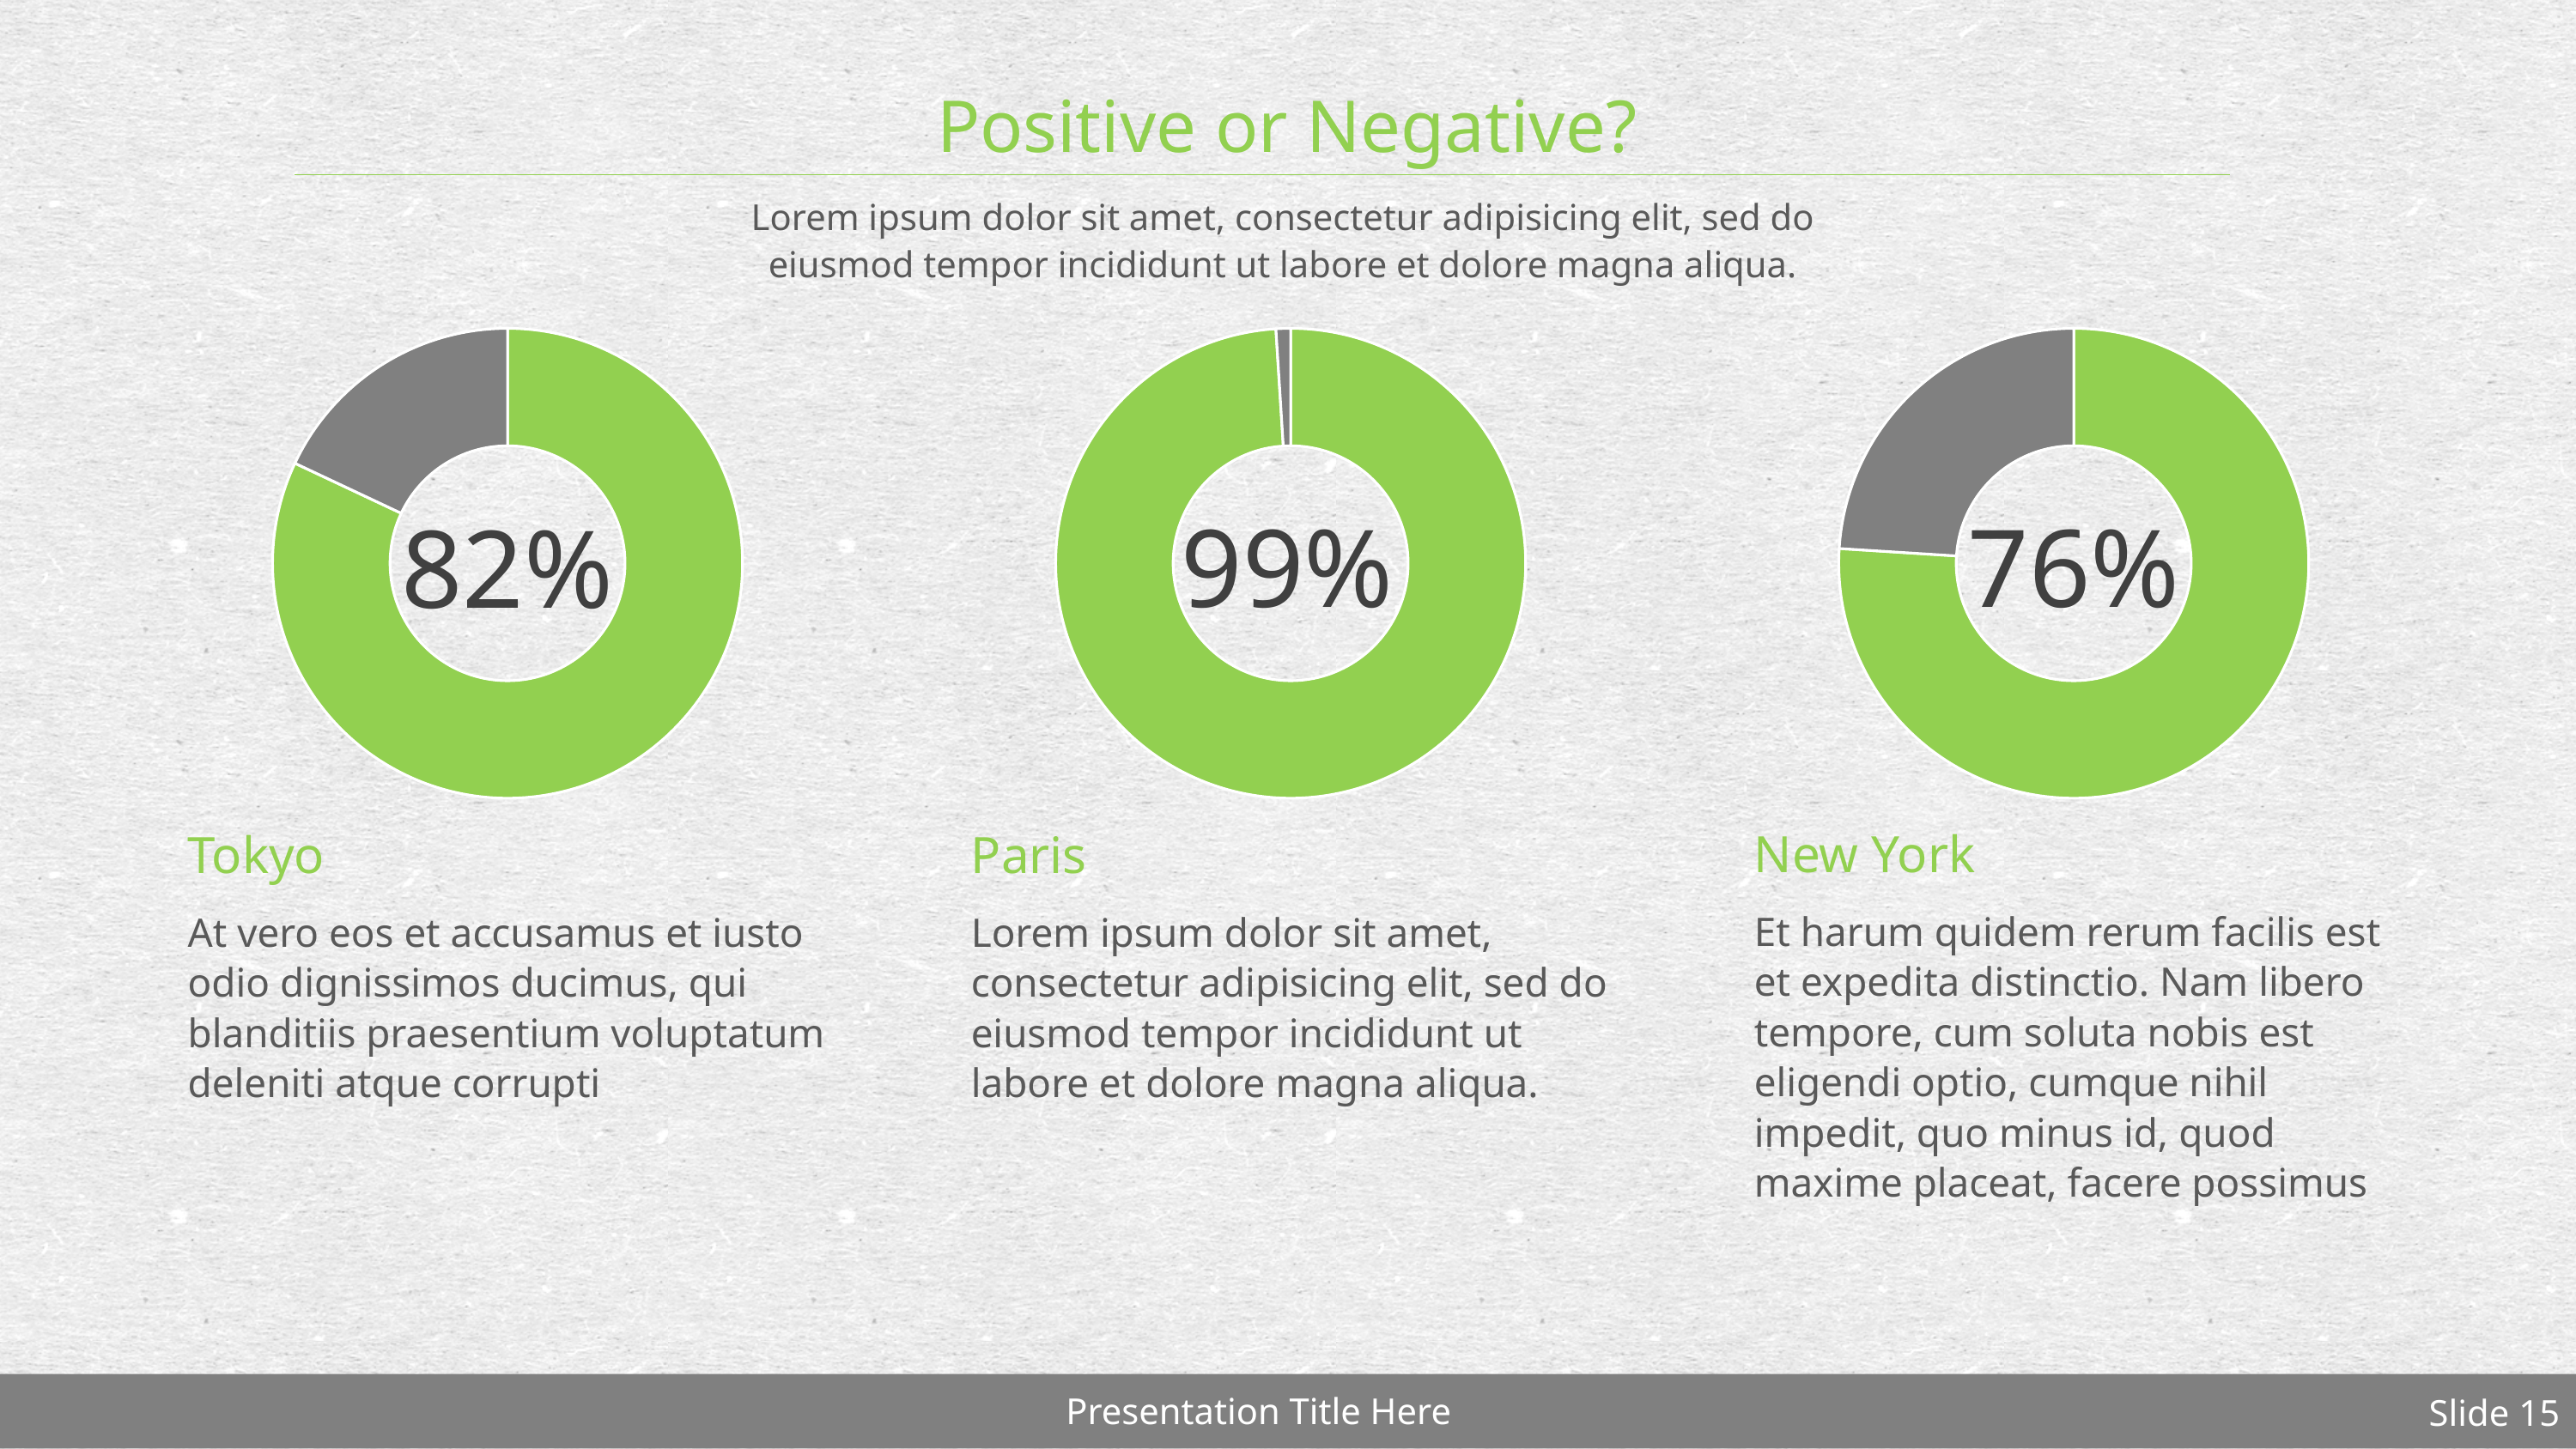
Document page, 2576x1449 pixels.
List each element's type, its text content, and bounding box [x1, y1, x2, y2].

footer Presentation Title Here [823, 1383, 1693, 1432]
list New York [1741, 816, 2407, 890]
picture [0, 0, 2576, 1373]
chart [958, 318, 1624, 809]
list Et harum quidem rerum facilis est et expedita distinctio. Nam libero tempore, cum soluta nobis est eligendi optio, cumque nihil impedit, quo minus id, quod maxime placeat, facere possimus [1741, 897, 2407, 1301]
title Positive or Negative? [44, 65, 2530, 175]
chart [175, 318, 841, 809]
subtitle Lorem ipsum dolor sit amet, consectetur adipisicing elit, sed do eiusmod tempor incididunt ut labore et dolore magna aliqua. [44, 184, 2530, 314]
list Paris [958, 817, 1624, 891]
list At vero eos et accusamus et iusto odio dignissimos ducimus, qui blanditiis praesentium voluptatum deleniti atque corrupti [175, 898, 841, 1302]
chart [1741, 318, 2407, 809]
list Lorem ipsum dolor sit amet, consectetur adipisicing elit, sed do eiusmod tempor incididunt ut labore et dolore magna aliqua. [958, 898, 1624, 1302]
list Tokyo [175, 817, 841, 891]
slide_number Slide 15 [1993, 1384, 2573, 1432]
